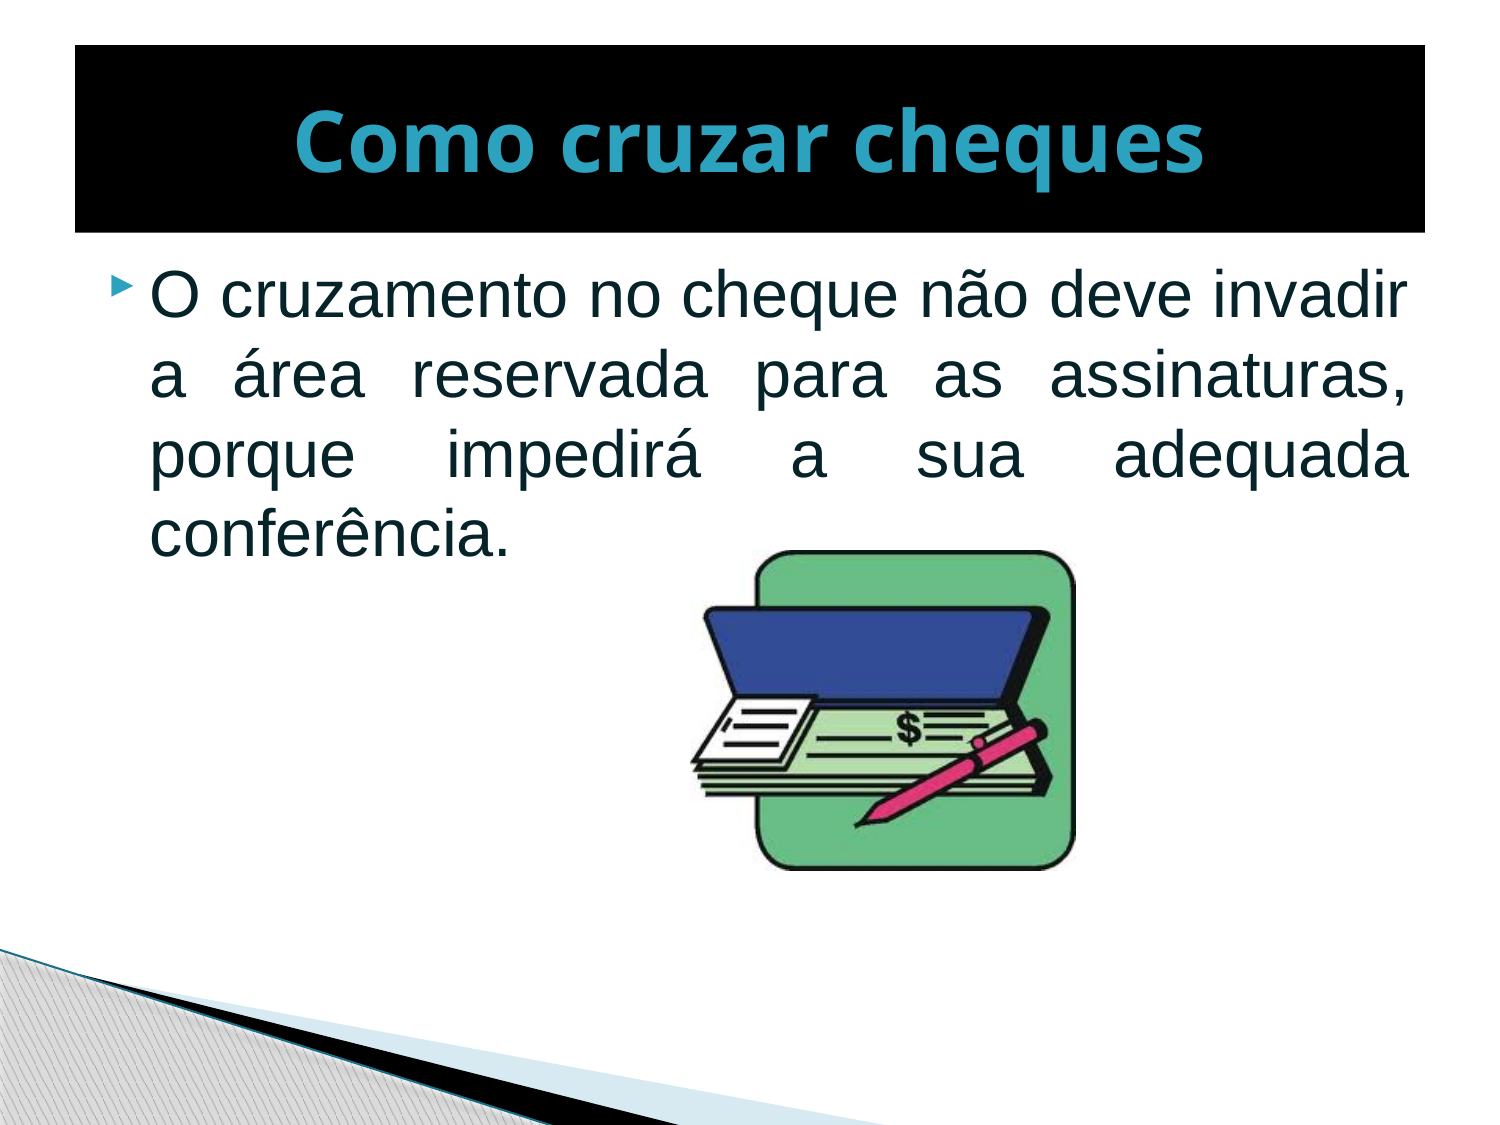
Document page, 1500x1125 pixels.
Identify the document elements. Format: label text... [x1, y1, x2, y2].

title Como cruzar cheques [75, 45, 1425, 233]
picture [690, 550, 1076, 872]
list O cruzamento no cheque não deve invadir a área reservada para as assinaturas, porque impedirá a sua adequada conferência. [75, 243, 1425, 986]
